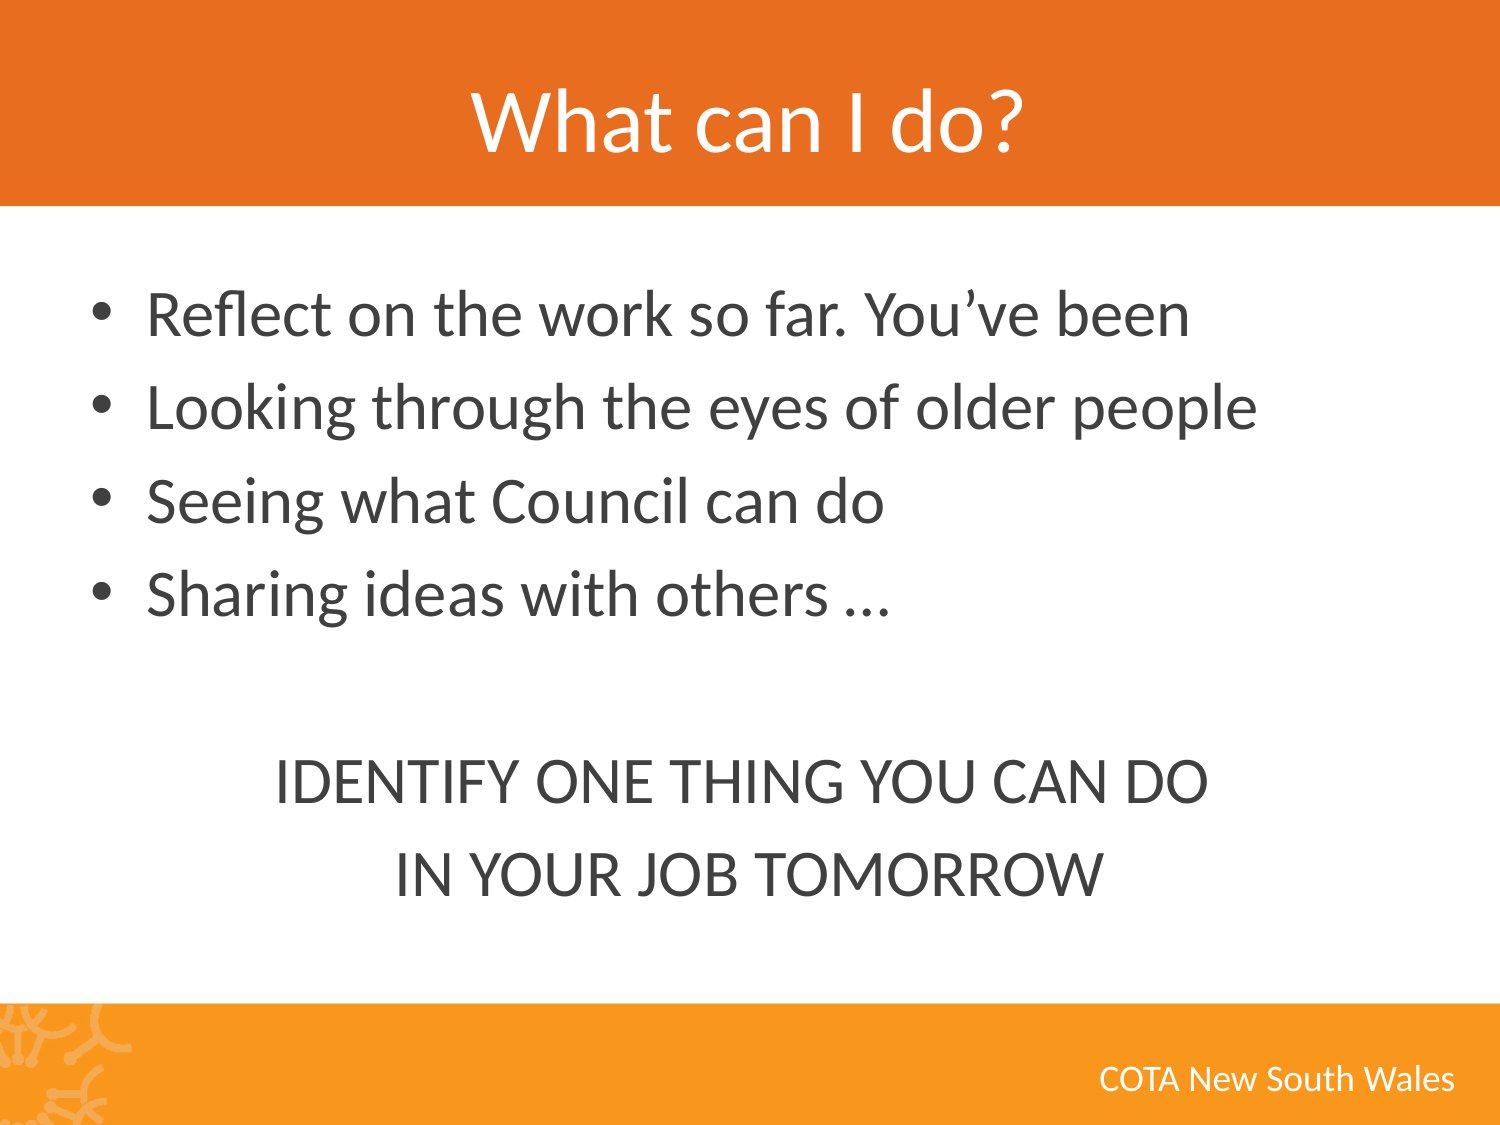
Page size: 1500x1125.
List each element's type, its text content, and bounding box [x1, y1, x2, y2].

title What can I do? [0, 0, 1500, 233]
picture [0, 1002, 1500, 1125]
list Reflect on the work so far. You’ve been Looking through the eyes of older people Seeing what Council can do Sharing ideas with others … IDENTIFY ONE THING YOU CAN DO IN YOUR JOB TOMORROW [75, 262, 1425, 997]
